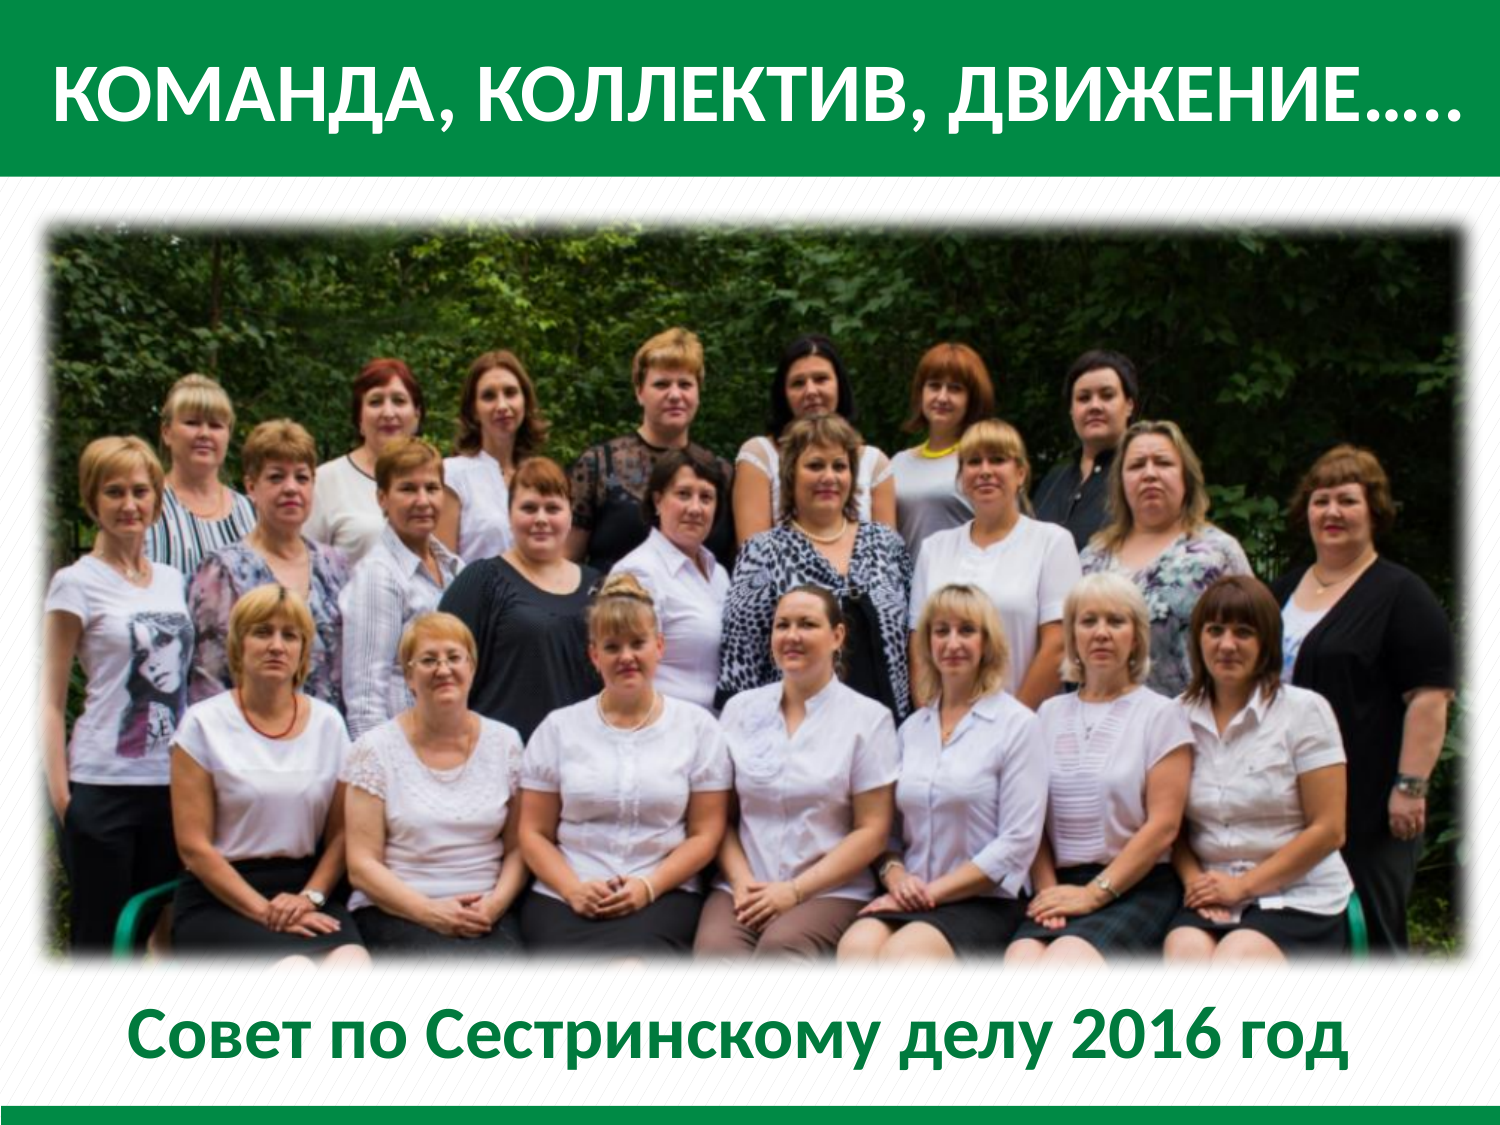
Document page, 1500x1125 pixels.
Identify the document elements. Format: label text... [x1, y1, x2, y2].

text_box [0, 179, 1500, 1104]
text_box [0, 1104, 1500, 1125]
text_box [0, 0, 1500, 179]
text_box КОМАНДА, КОЛЛЕКТИВ, ДВИЖЕНИЕ….. [37, 30, 1482, 146]
picture [29, 207, 1483, 977]
text_box Совет по Сестринскому делу 2016 год [59, 984, 1419, 1081]
